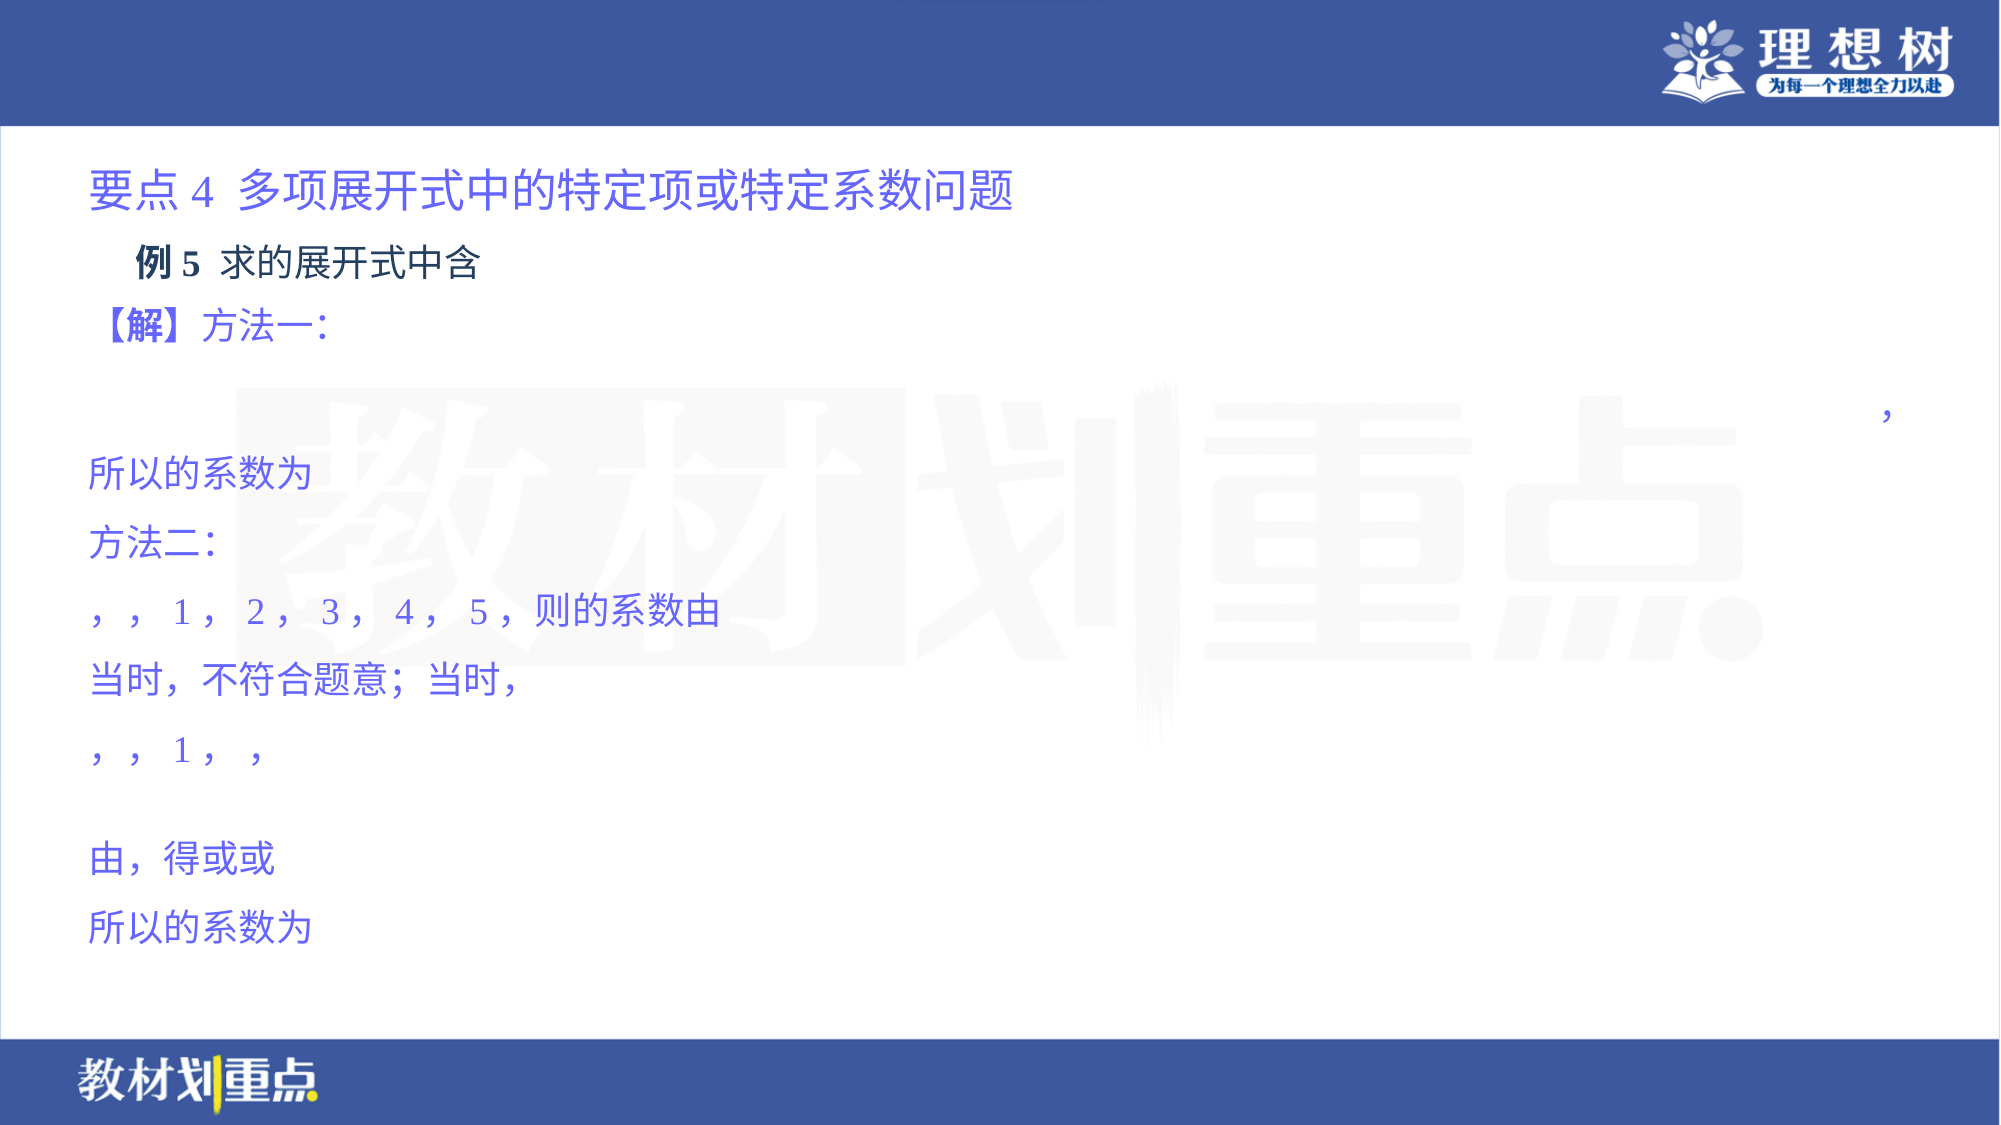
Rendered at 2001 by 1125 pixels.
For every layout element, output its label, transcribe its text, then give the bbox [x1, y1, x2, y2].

picture [0, 0, 2000, 1125]
text_box 要点4 多项展开式中的特定项或特定系数问题 [88, 135, 1911, 276]
text_box 【解】方法一： [88, 278, 1911, 348]
